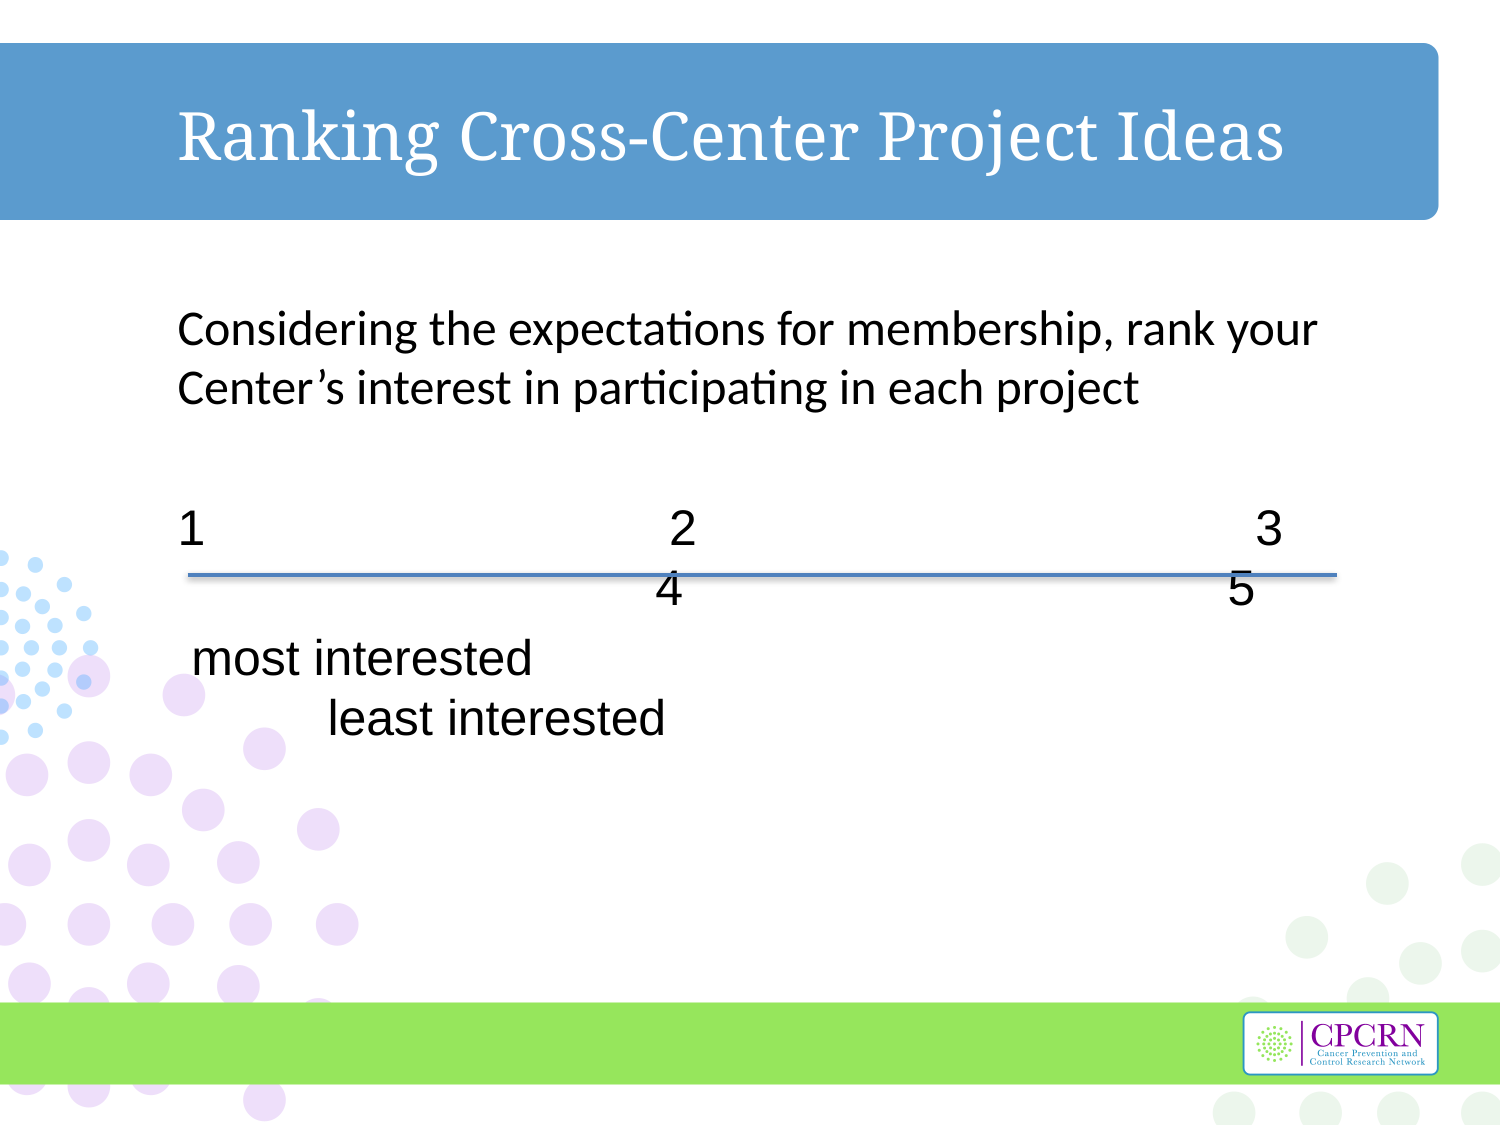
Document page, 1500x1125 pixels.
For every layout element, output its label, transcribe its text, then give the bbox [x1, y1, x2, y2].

list Ranking Cross-Center Project Ideas [162, 54, 1400, 213]
list Considering the expectations for membership, rank your Center’s interest in participating in each project 1 2 3 4 5 most interested least interested [162, 287, 1400, 963]
picture [0, 0, 1500, 1125]
